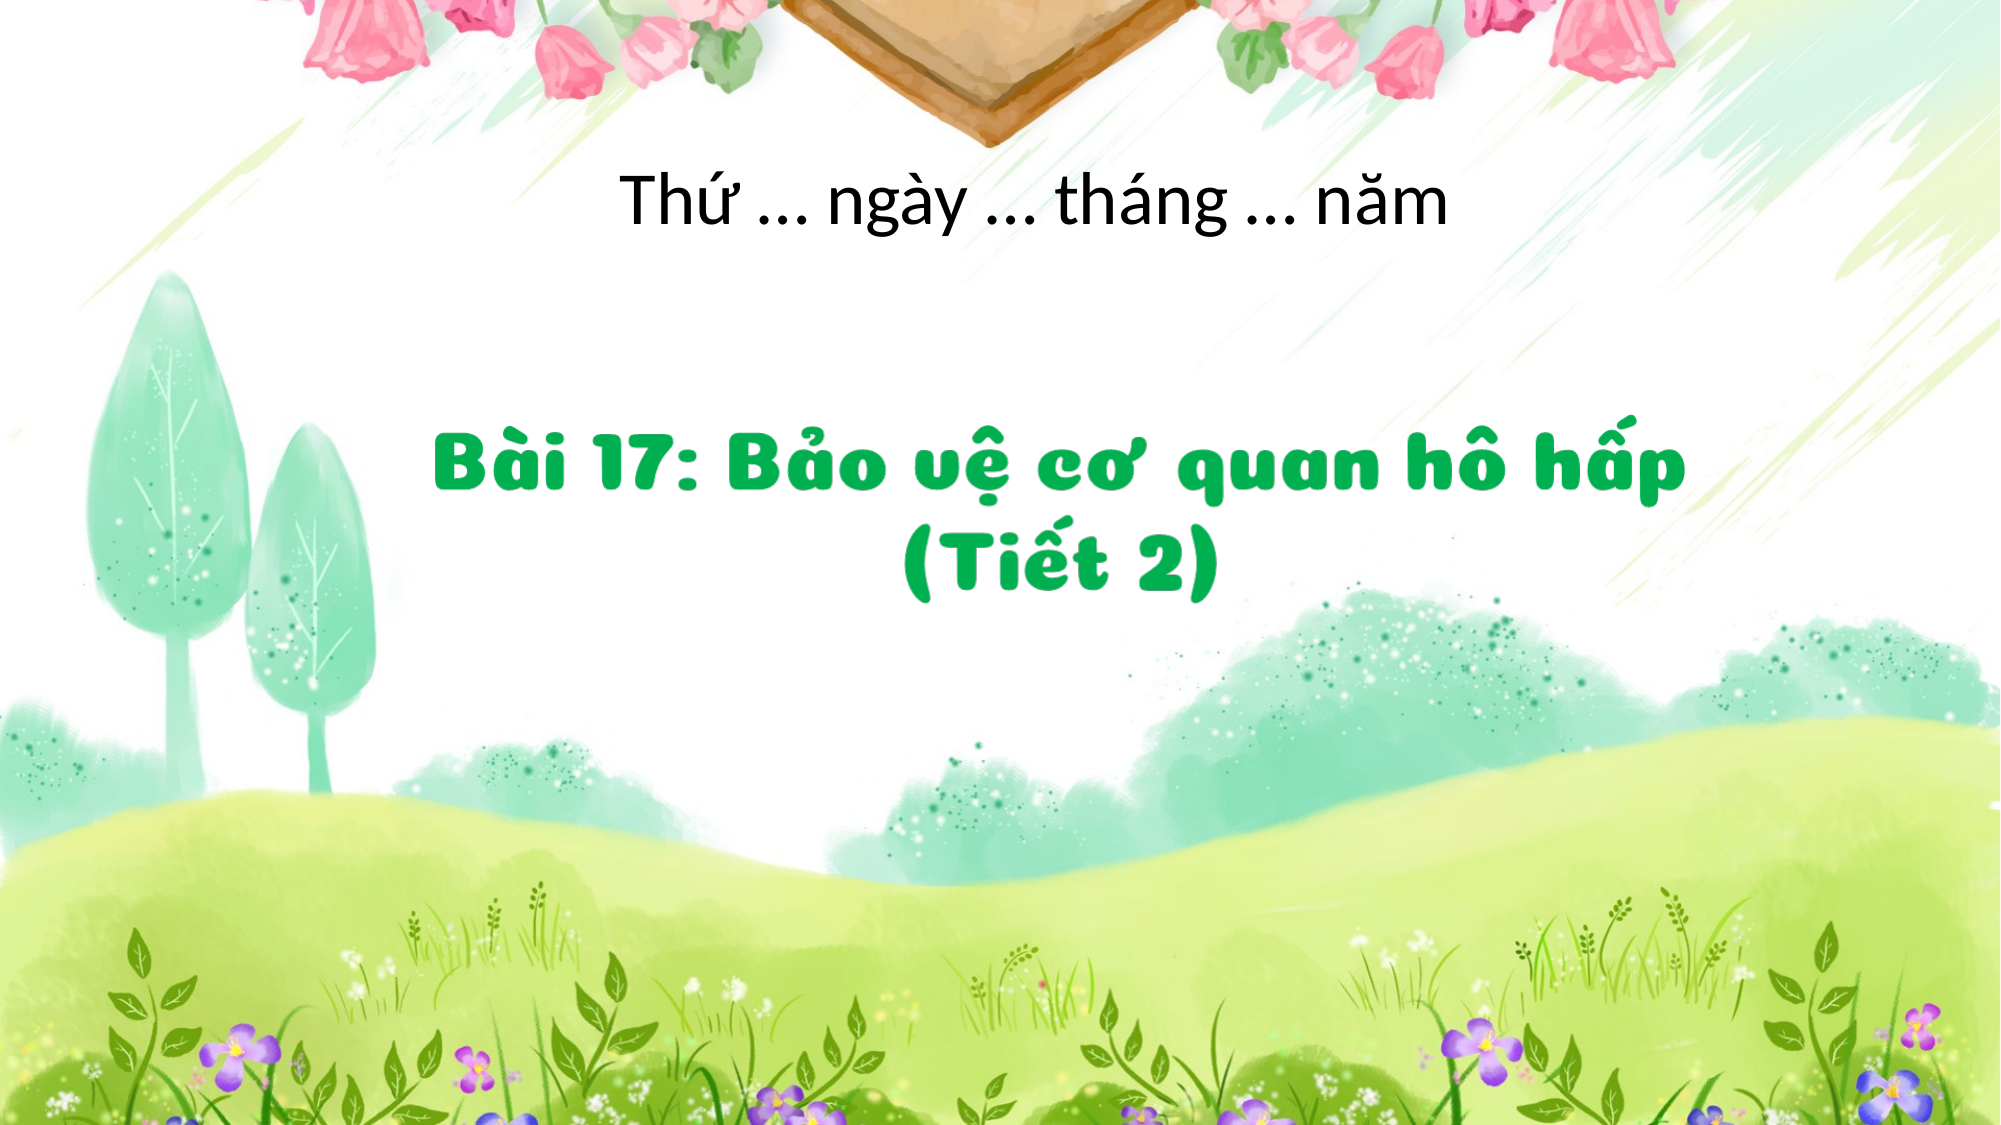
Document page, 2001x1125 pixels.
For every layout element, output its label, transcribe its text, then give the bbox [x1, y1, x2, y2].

text_box Thứ … ngày … tháng … năm [480, 142, 1591, 248]
picture [0, 0, 2001, 1125]
